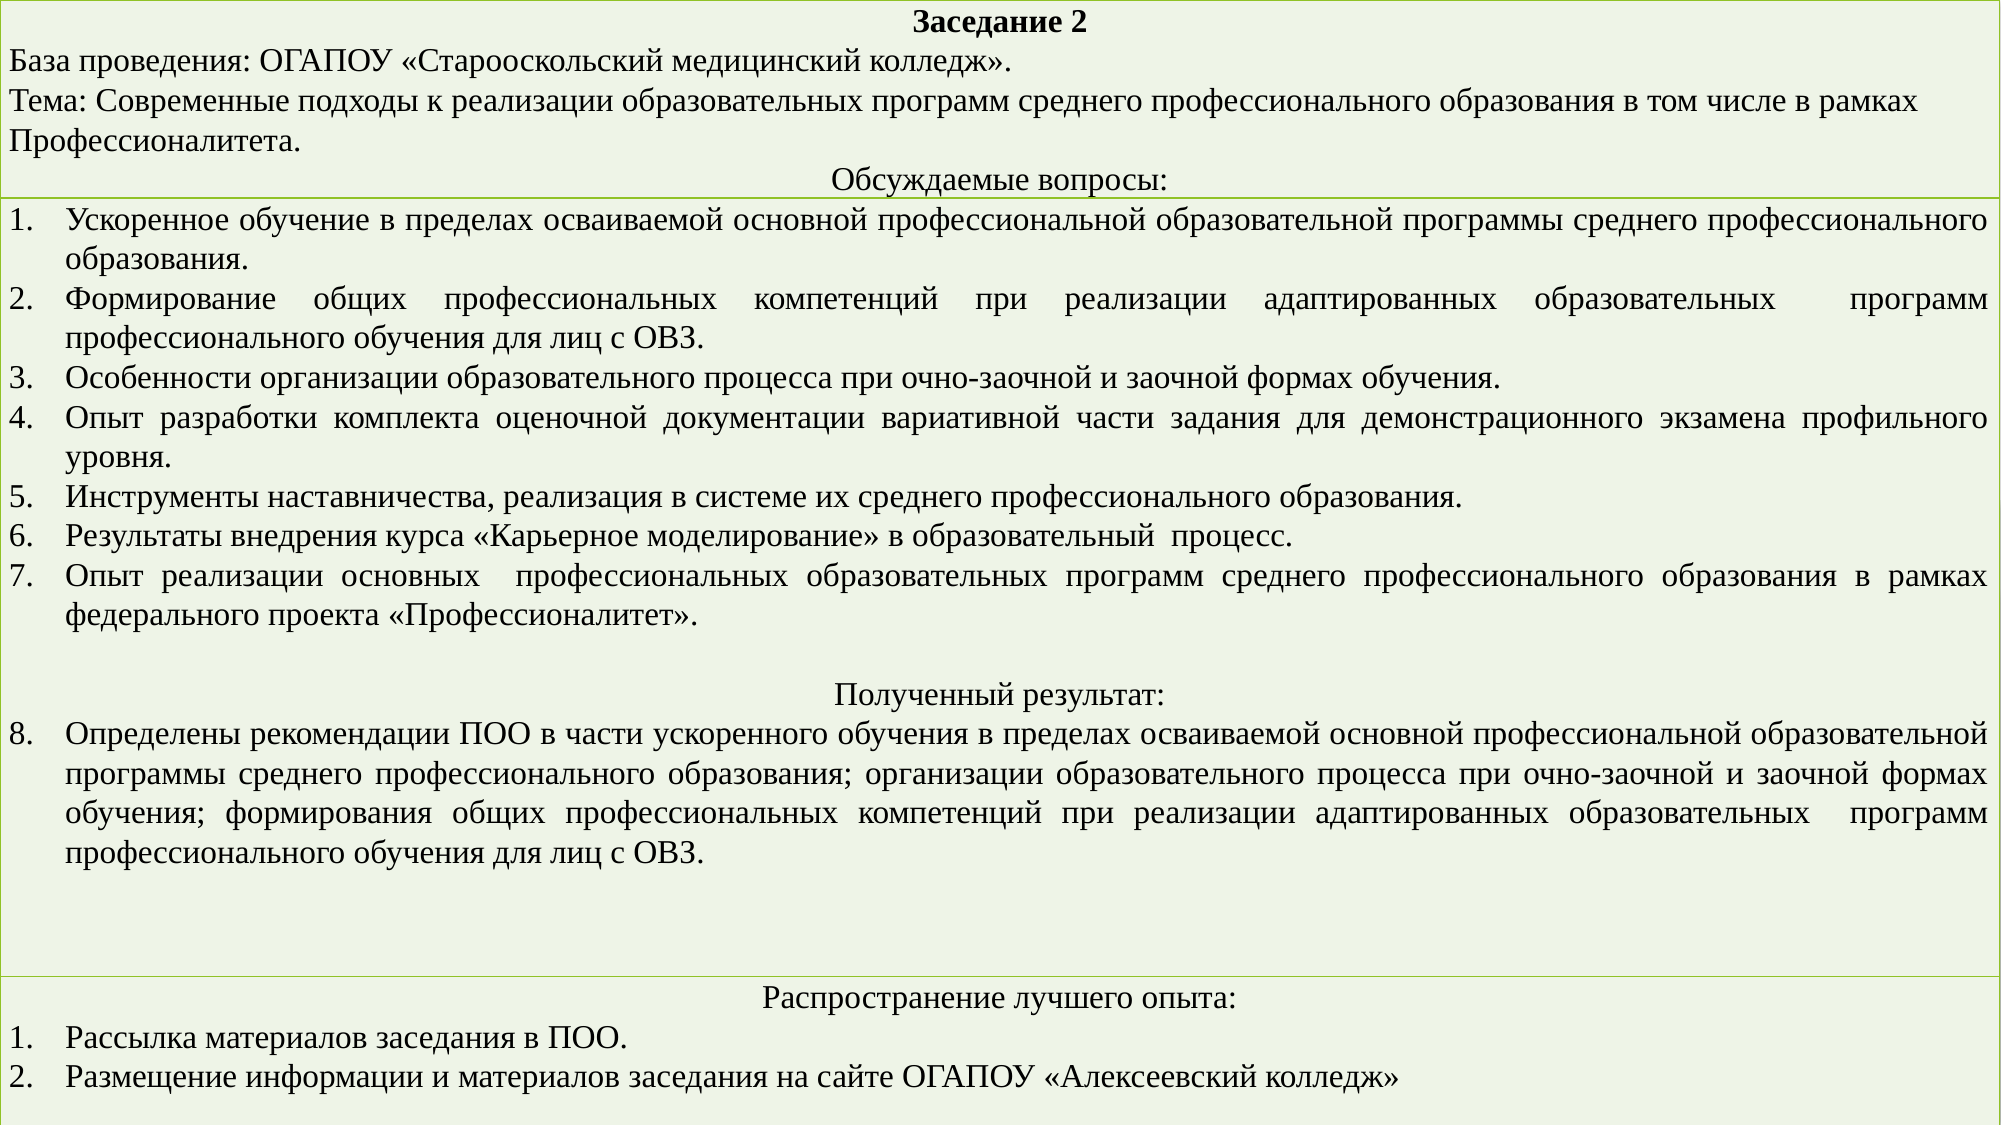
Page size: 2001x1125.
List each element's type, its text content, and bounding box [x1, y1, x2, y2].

table_cell Ускоренное обучение в пределах осваиваемой основной профессиональной образовательной программы среднего профессионального образования. Формирование общих профессиональных компетенций при реализации адаптированных образовательных программ профессионального обучения для лиц с ОВЗ. Особенности организации образовательного процесса при очно-заочной и заочной формах обучения. Опыт разработки комплекта оценочной документации вариативной части задания для демонстрационного экзамена профильного уровня. Инструменты наставничества, реализация в системе их среднего профессионального образования. Результаты внедрения курса «Карьерное моделирование» в образовательный процесс. Опыт реализации основных профессиональных образовательных программ среднего профессионального образования в рамках федерального проекта «Профессионалитет». Полученный результат: Определены рекомендации ПОО в части ускоренного обучения в пределах осваиваемой основной профессиональной образовательной программы среднего профессионального образования; организации образовательного процесса при очно-заочной и заочной формах обучения; формирования общих профессиональных компетенций при реализации адаптированных образовательных программ профессионального обучения для лиц с ОВЗ. [1, 199, 1999, 976]
table_cell Распространение лучшего опыта: Рассылка материалов заседания в ПОО. Размещение информации и материалов заседания на сайте ОГАПОУ «Алексеевский колледж» [1, 977, 1999, 1125]
table_header Заседание 2 База проведения: ОГАПОУ «Старооскольский медицинский колледж». Тема: Современные подходы к реализации образовательных программ среднего профессионального образования в том числе в рамках Профессионалитета. Обсуждаемые вопросы: [1, 1, 1999, 197]
